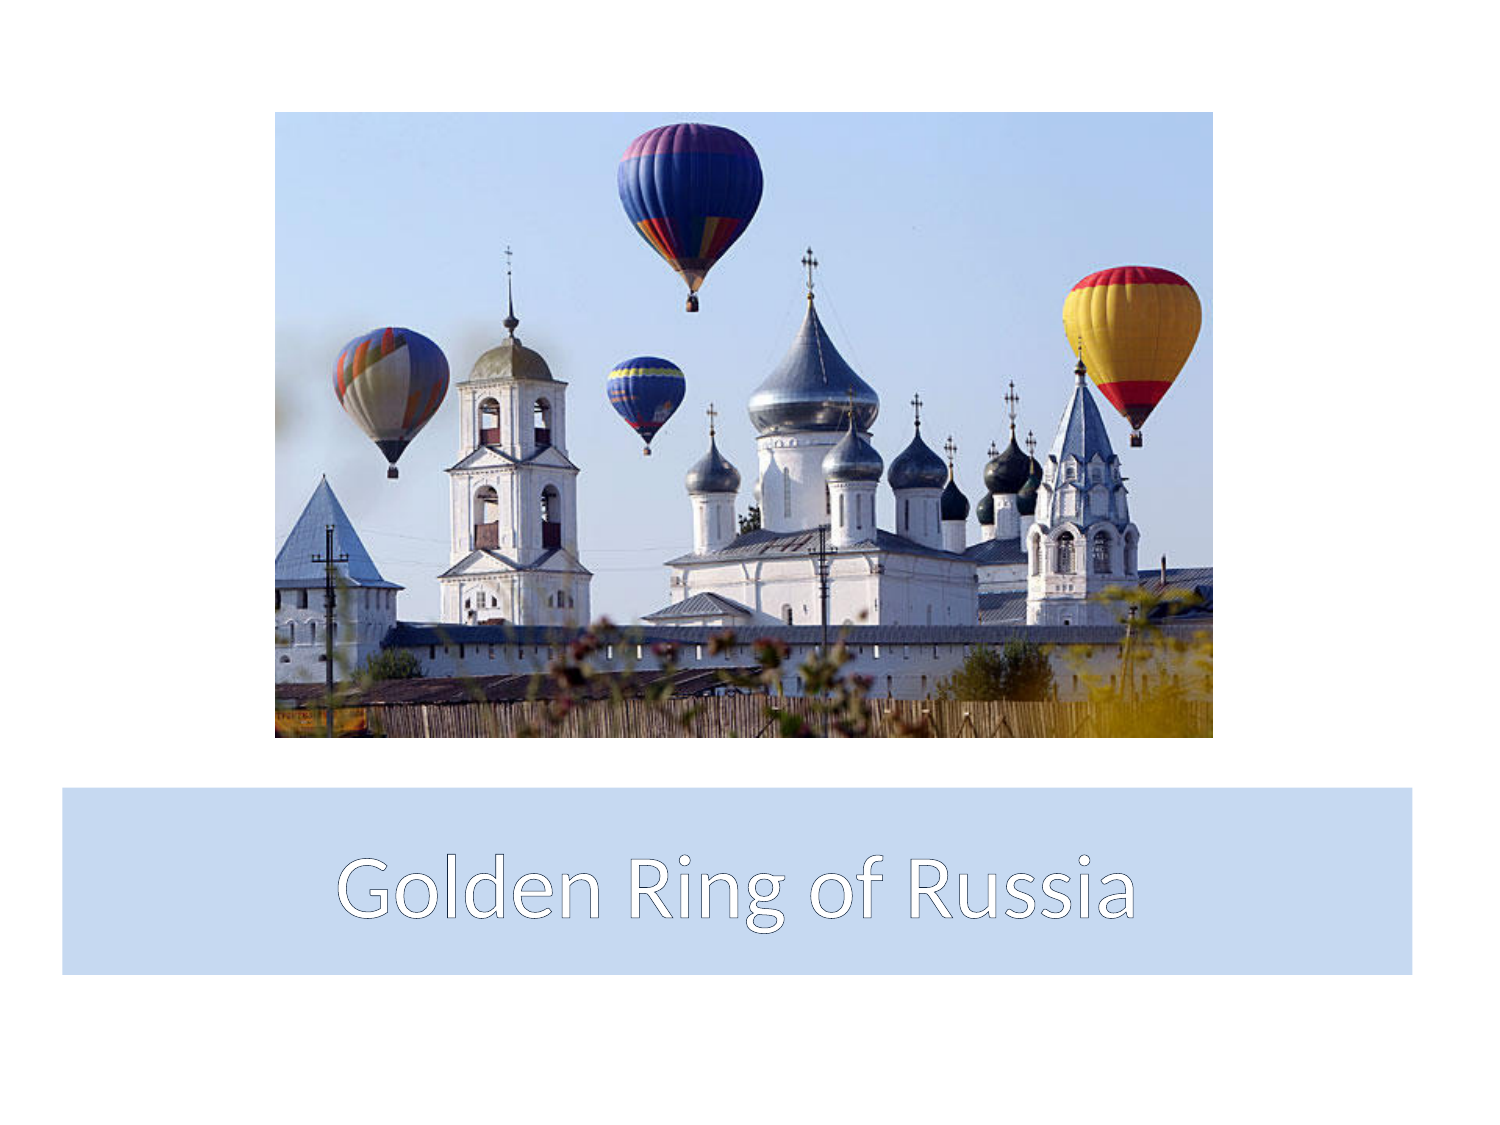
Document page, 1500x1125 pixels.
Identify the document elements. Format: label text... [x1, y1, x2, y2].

picture [274, 112, 1213, 738]
title Golden Ring of Russia [62, 787, 1413, 975]
